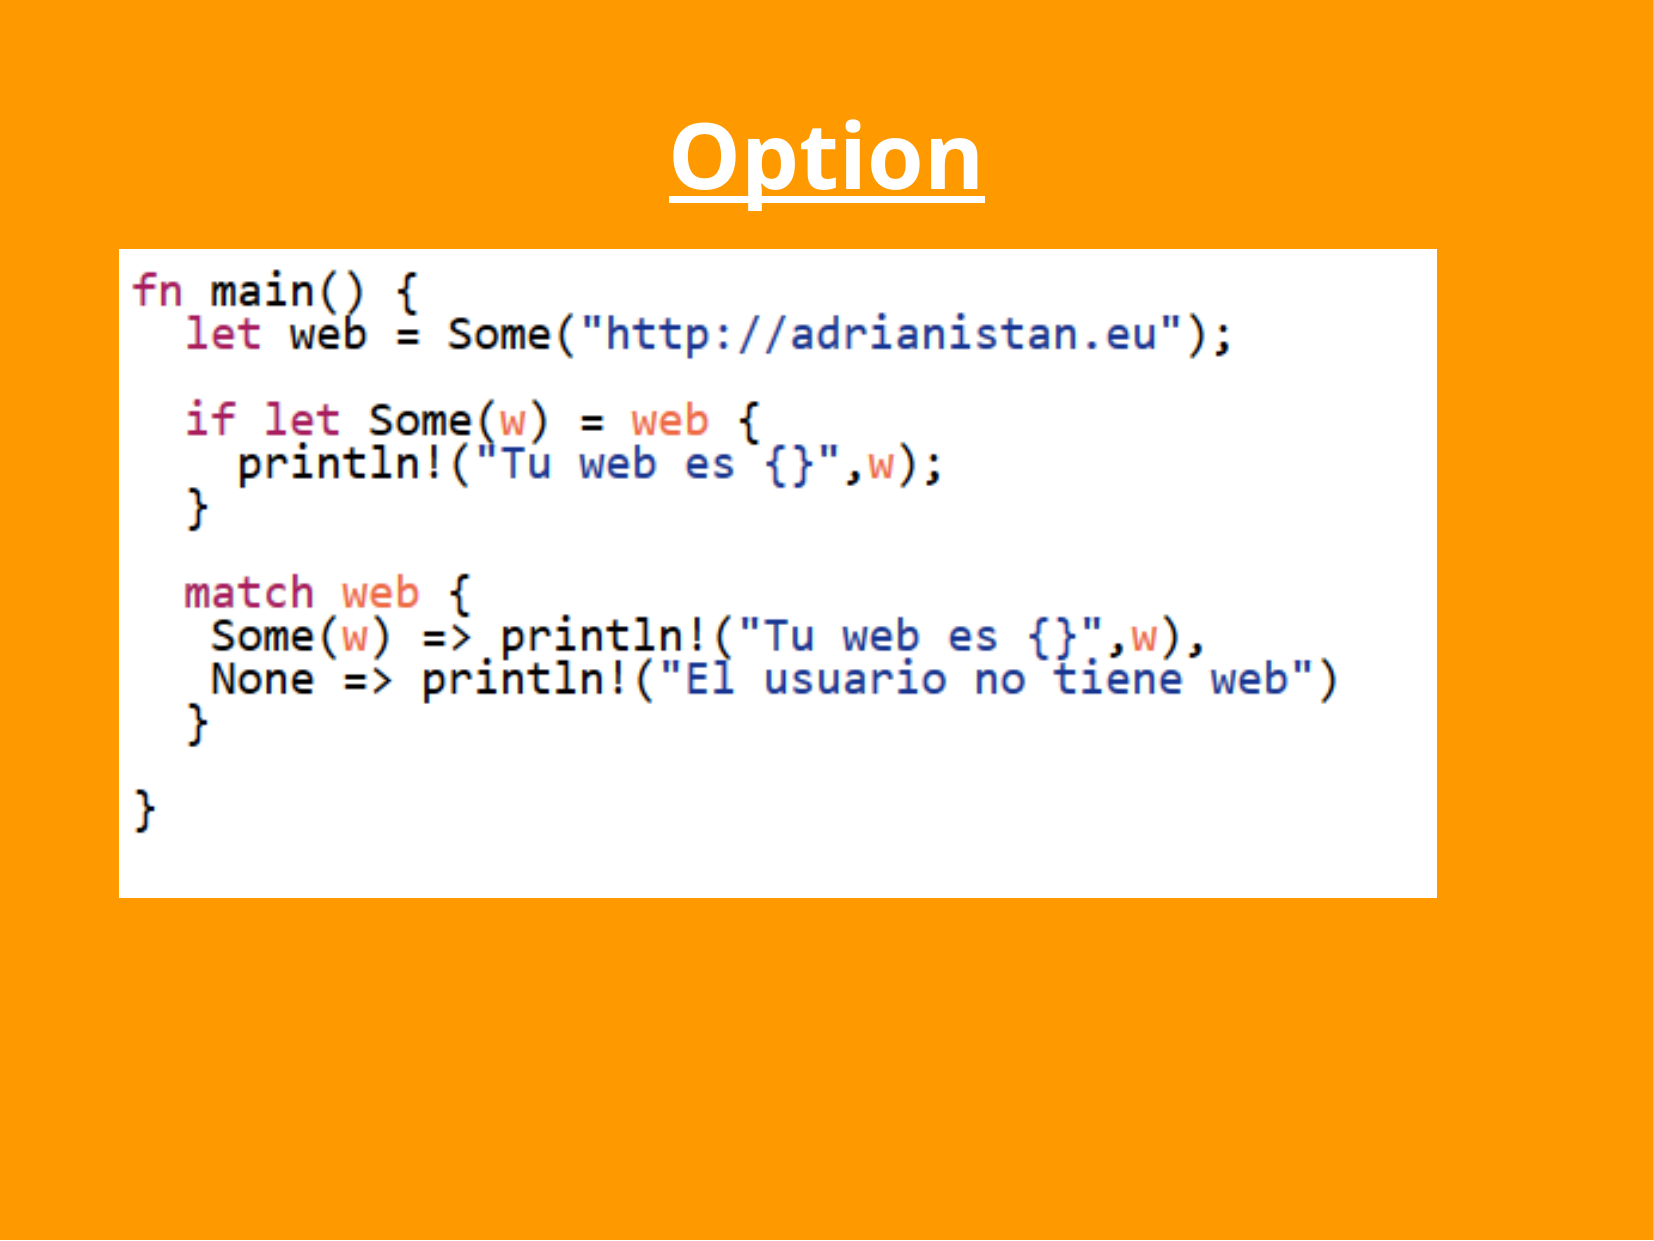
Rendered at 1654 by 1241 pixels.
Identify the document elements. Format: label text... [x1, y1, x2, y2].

text_box Option [82, 49, 1571, 257]
picture [119, 249, 1437, 898]
